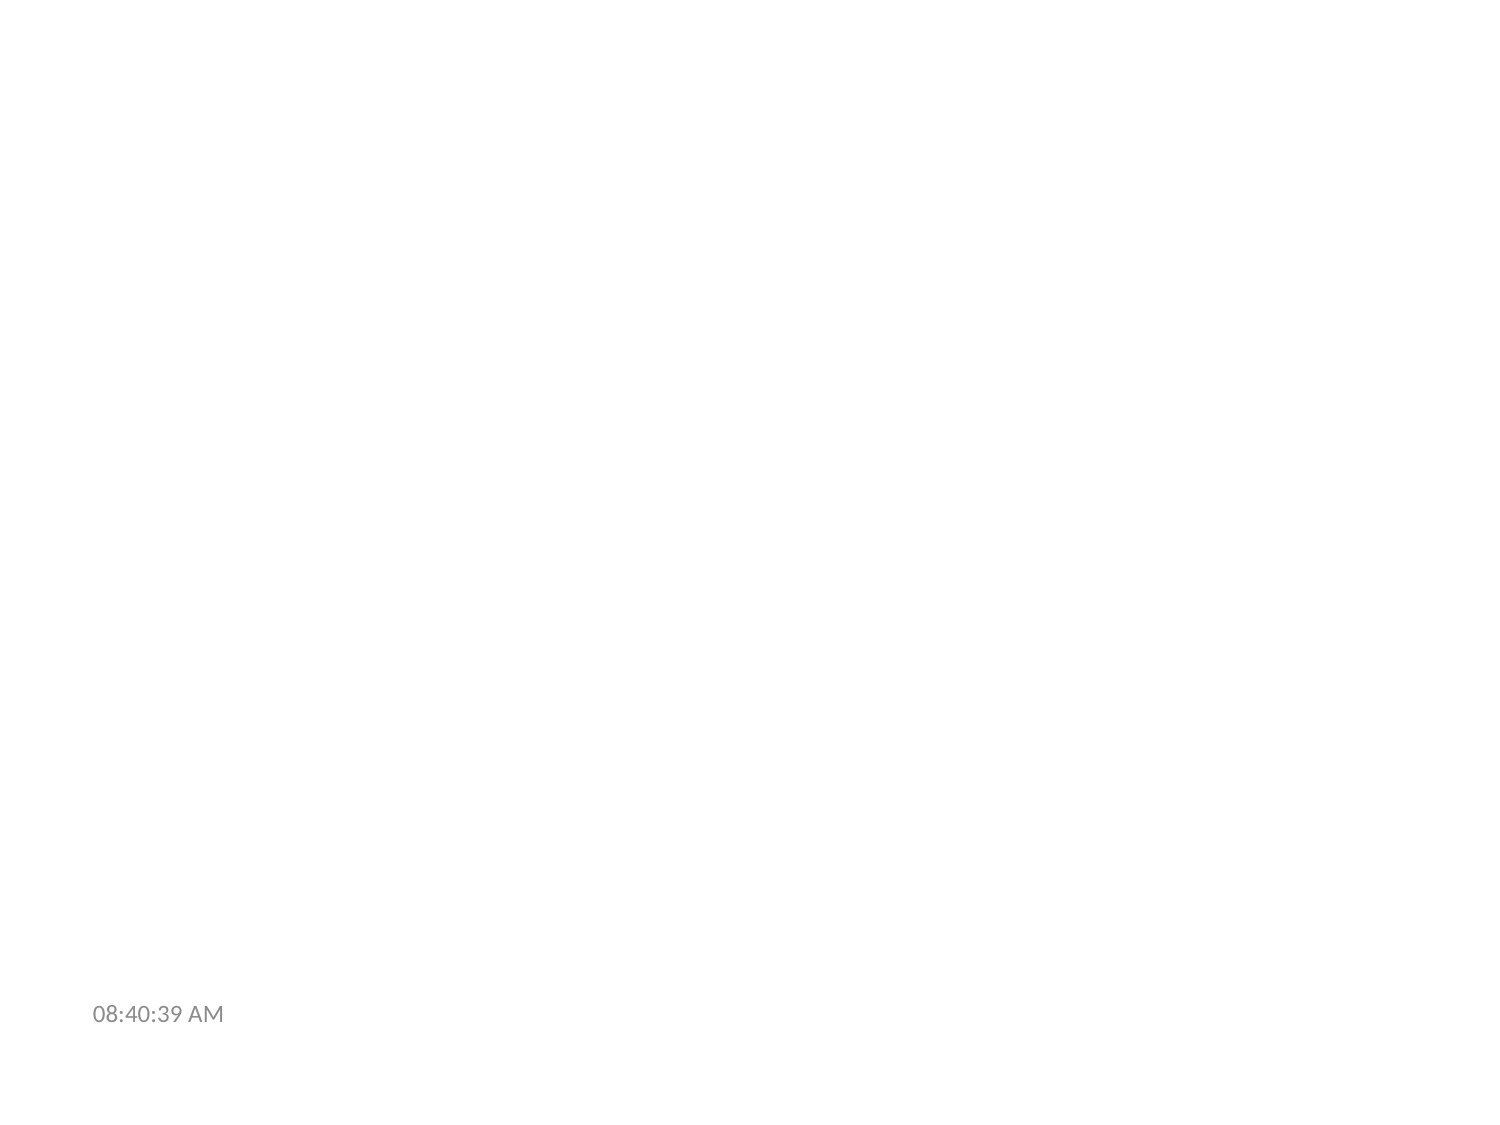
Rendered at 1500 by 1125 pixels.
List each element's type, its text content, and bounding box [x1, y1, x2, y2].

text_box 3:35:09 PM [77, 982, 428, 1043]
